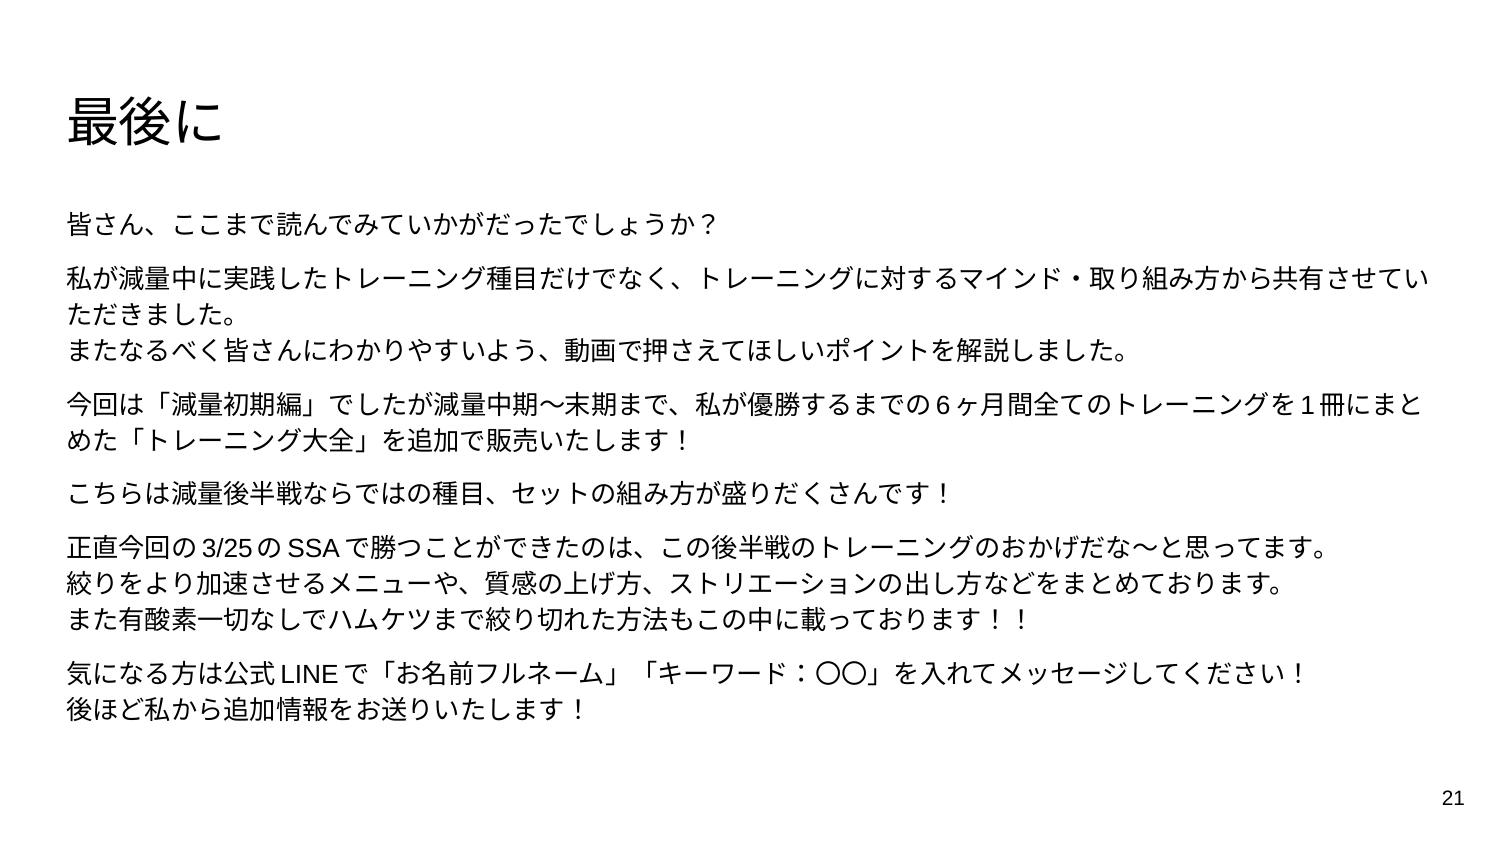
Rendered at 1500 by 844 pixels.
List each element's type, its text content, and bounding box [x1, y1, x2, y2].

slide_number 21 [1389, 764, 1480, 830]
title 最後に [51, 72, 1449, 167]
list 皆さん、ここまで読んでみていかがだったでしょうか？ 私が減量中に実践したトレーニング種目だけでなく、トレーニングに対するマインド・取り組み方から共有させていただきました。 またなるべく皆さんにわかりやすいよう、動画で押さえてほしいポイントを解説しました。 今回は「減量初期編」でしたが減量中期〜末期まで、私が優勝するまでの6ヶ月間全てのトレーニングを1冊にまとめた「トレーニング大全」を追加で販売いたします！ こちらは減量後半戦ならではの種目、セットの組み方が盛りだくさんです！ 正直今回の3/25のSSAで勝つことができたのは、この後半戦のトレーニングのおかげだな〜と思ってます。 絞りをより加速させるメニューや、質感の上げ方、ストリエーションの出し方などをまとめております。 また有酸素一切なしでハムケツまで絞り切れた方法もこの中に載っております！！ 気になる方は公式LINEで「お名前フルネーム」「キーワード：〇〇」を入れてメッセージしてください！ 後ほど私から追加情報をお送りいたします！ [51, 189, 1449, 750]
